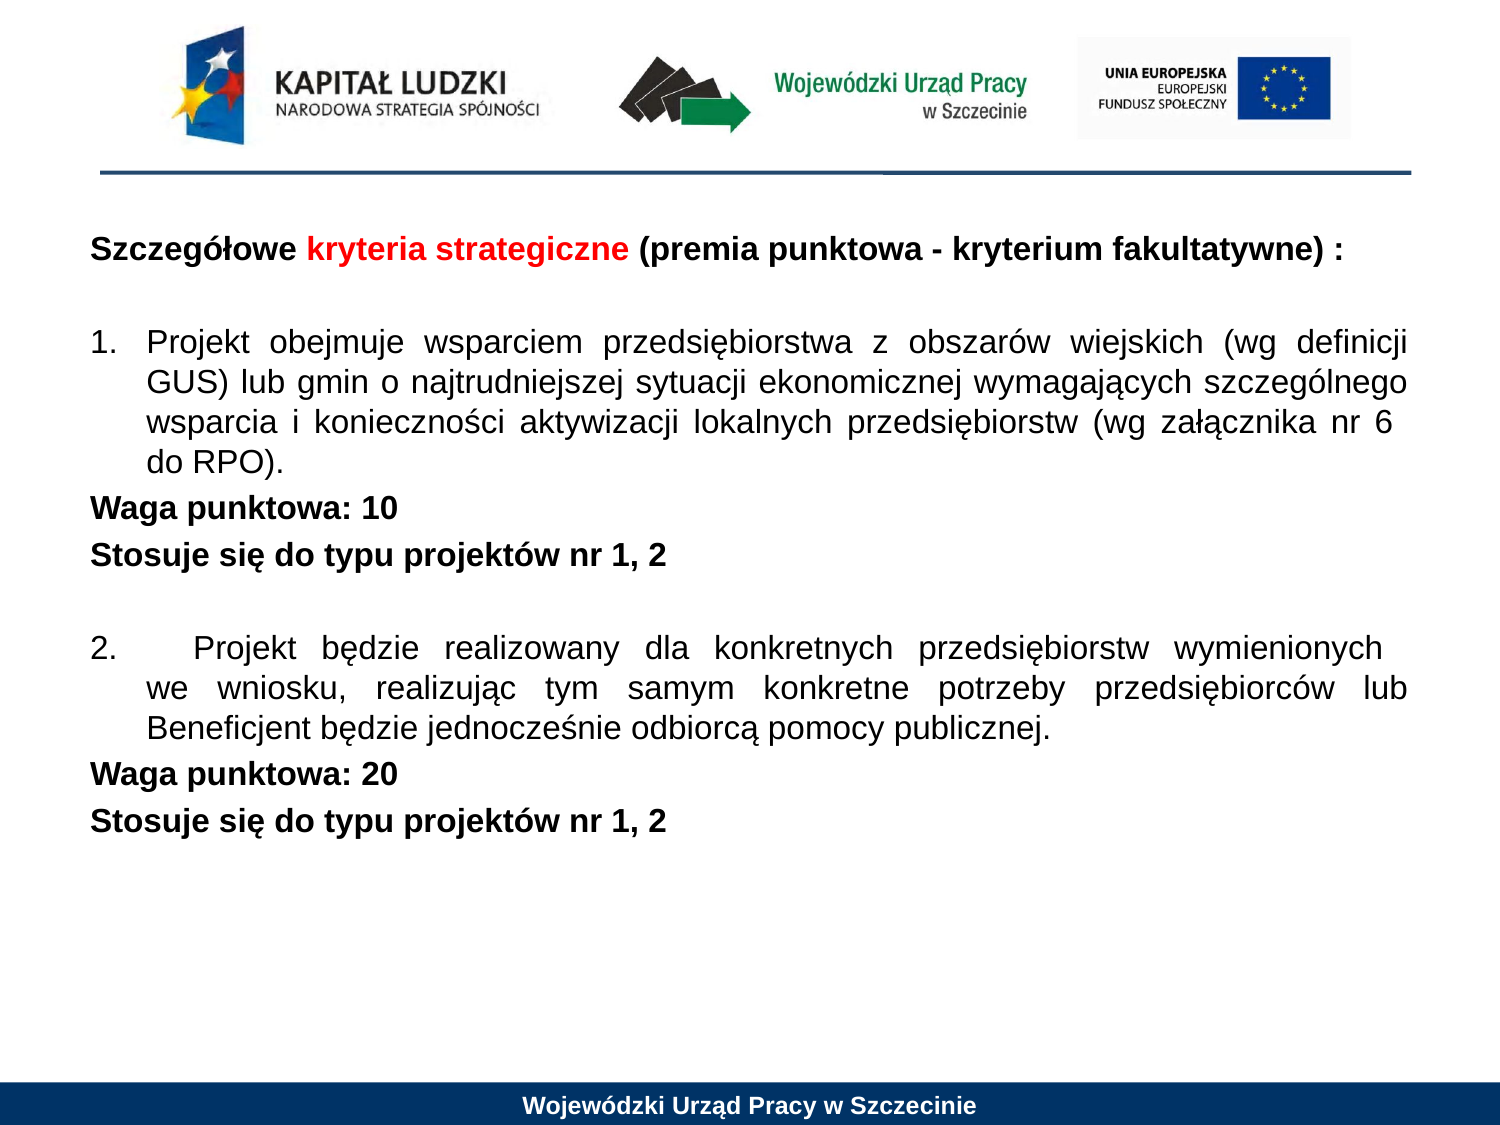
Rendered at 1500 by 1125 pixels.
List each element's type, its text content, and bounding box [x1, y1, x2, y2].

picture [159, 24, 1353, 149]
list Szczegółowe kryteria strategiczne (premia punktowa - kryterium fakultatywne) : Projekt obejmuje wsparciem przedsiębiorstwa z obszarów wiejskich (wg definicji GUS) lub gmin o najtrudniejszej sytuacji ekonomicznej wymagających szczególnego wsparcia i konieczności aktywizacji lokalnych przedsiębiorstw (wg załącznika nr 6 do RPO). Waga punktowa: 10 Stosuje się do typu projektów nr 1, 2 2. Projekt będzie realizowany dla konkretnych przedsiębiorstw wymienionych we wniosku, realizując tym samym konkretne potrzeby przedsiębiorców lub Beneficjent będzie jednocześnie odbiorcą pomocy publicznej. Waga punktowa: 20 Stosuje się do typu projektów nr 1, 2 [74, 172, 1426, 1067]
